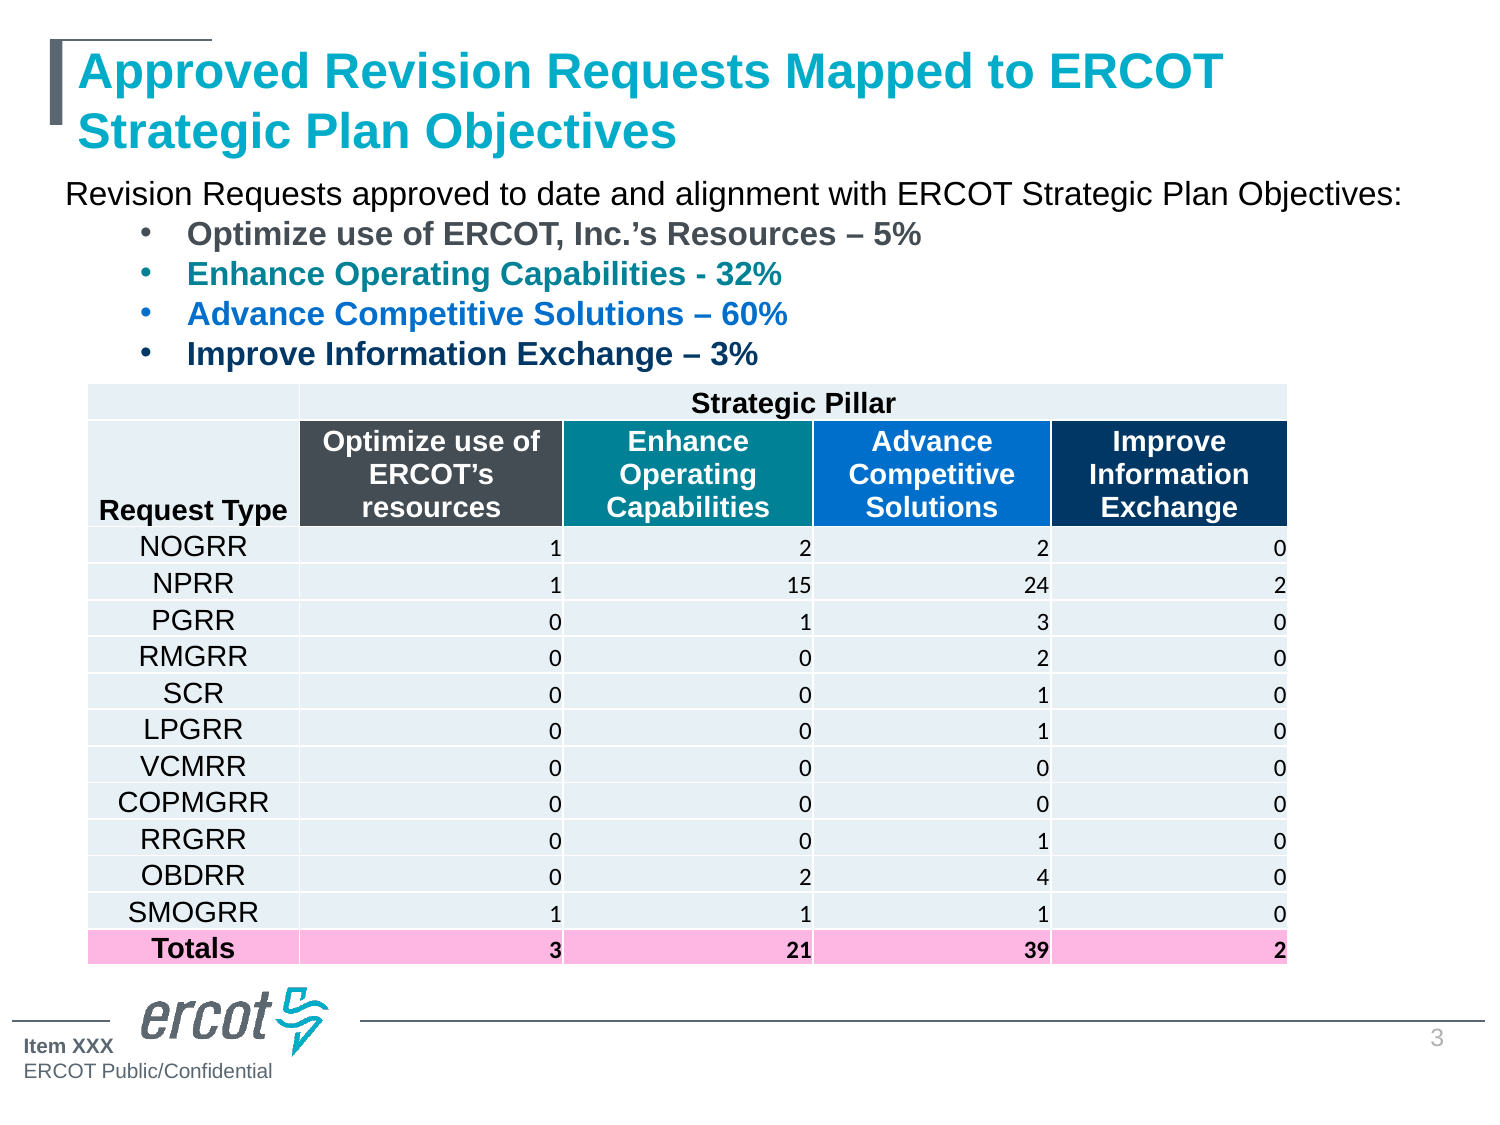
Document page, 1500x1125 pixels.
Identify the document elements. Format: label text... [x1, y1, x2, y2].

table_cell 0 [300, 674, 562, 708]
table_cell LPGRR [88, 710, 299, 745]
table_cell 1 [814, 674, 1050, 708]
table_cell 4 [814, 856, 1050, 891]
table_cell 24 [814, 564, 1050, 599]
table_cell 0 [1052, 856, 1287, 891]
table_cell 21 [564, 930, 812, 964]
table_cell 2 [1052, 564, 1287, 599]
table_cell 0 [564, 710, 812, 745]
table_cell 3 [814, 601, 1050, 635]
table_cell RMGRR [88, 637, 299, 672]
table_cell 0 [564, 783, 812, 818]
table_cell 2 [564, 856, 812, 891]
table_header Strategic Pillar [300, 384, 1287, 419]
table_cell 0 [1052, 601, 1287, 635]
table_cell VCMRR [88, 747, 299, 782]
table_cell 0 [300, 601, 562, 635]
table_cell 2 [564, 527, 812, 562]
table_cell 1 [814, 893, 1050, 928]
table_cell 0 [1052, 783, 1287, 818]
table_cell Request Type [88, 421, 299, 526]
table_cell Improve Information Exchange [1052, 421, 1287, 526]
table_cell 1 [300, 527, 562, 562]
table_cell 1 [814, 820, 1050, 855]
table_cell 1 [564, 601, 812, 635]
table_cell 0 [300, 783, 562, 818]
table_cell 1 [300, 893, 562, 928]
table_cell PGRR [88, 601, 299, 635]
table_cell 3 [300, 930, 562, 964]
table_cell 0 [1052, 710, 1287, 745]
table_cell COPMGRR [88, 783, 299, 818]
table_cell Totals [88, 930, 299, 964]
table_cell 1 [564, 893, 812, 928]
table_header [88, 384, 299, 419]
table_cell 0 [1052, 893, 1287, 928]
table_cell 0 [1052, 674, 1287, 708]
title Approved Revision Requests Mapped to ERCOT Strategic Plan Objectives [62, 31, 1451, 124]
table_cell Enhance Operating Capabilities [564, 421, 812, 526]
table_cell 0 [814, 783, 1050, 818]
table_cell 0 [564, 820, 812, 855]
table_cell 0 [564, 674, 812, 708]
table_cell 0 [300, 710, 562, 745]
text_box Revision Requests approved to date and alignment with ERCOT Strategic Plan Objectives: Optimize use of ERCOT, Inc.’s Resources – 5% Enhance Operating Capabilities - 32% Advance Competitive Solutions – 60% Improve Information Exchange – 3% [50, 124, 1463, 380]
picture [137, 983, 332, 1059]
table_cell 2 [814, 527, 1050, 562]
table_cell 39 [814, 930, 1050, 964]
table_cell 0 [1052, 820, 1287, 855]
table_cell 0 [1052, 527, 1287, 562]
table_cell 0 [300, 820, 562, 855]
table_cell 0 [300, 856, 562, 891]
table_cell 0 [300, 637, 562, 672]
table_cell Optimize use of ERCOT’s resources [300, 421, 562, 526]
table_cell 0 [300, 747, 562, 782]
table_cell RRGRR [88, 820, 299, 855]
table_cell 0 [814, 747, 1050, 782]
table_cell 0 [1052, 637, 1287, 672]
table_cell NOGRR [88, 527, 299, 562]
table_cell 2 [1052, 930, 1287, 964]
table_cell OBDRR [88, 856, 299, 891]
table_cell SCR [88, 674, 299, 708]
table_cell 1 [814, 710, 1050, 745]
table_cell 0 [564, 747, 812, 782]
table_cell 2 [814, 637, 1050, 672]
table_cell 0 [1052, 747, 1287, 782]
table_cell Advance Competitive Solutions [814, 421, 1050, 526]
table_cell NPRR [88, 564, 299, 599]
table_cell 15 [564, 564, 812, 599]
slide_number 3 [1387, 1012, 1488, 1062]
table_cell 1 [300, 564, 562, 599]
table_cell 0 [564, 637, 812, 672]
table_cell SMOGRR [88, 893, 299, 928]
